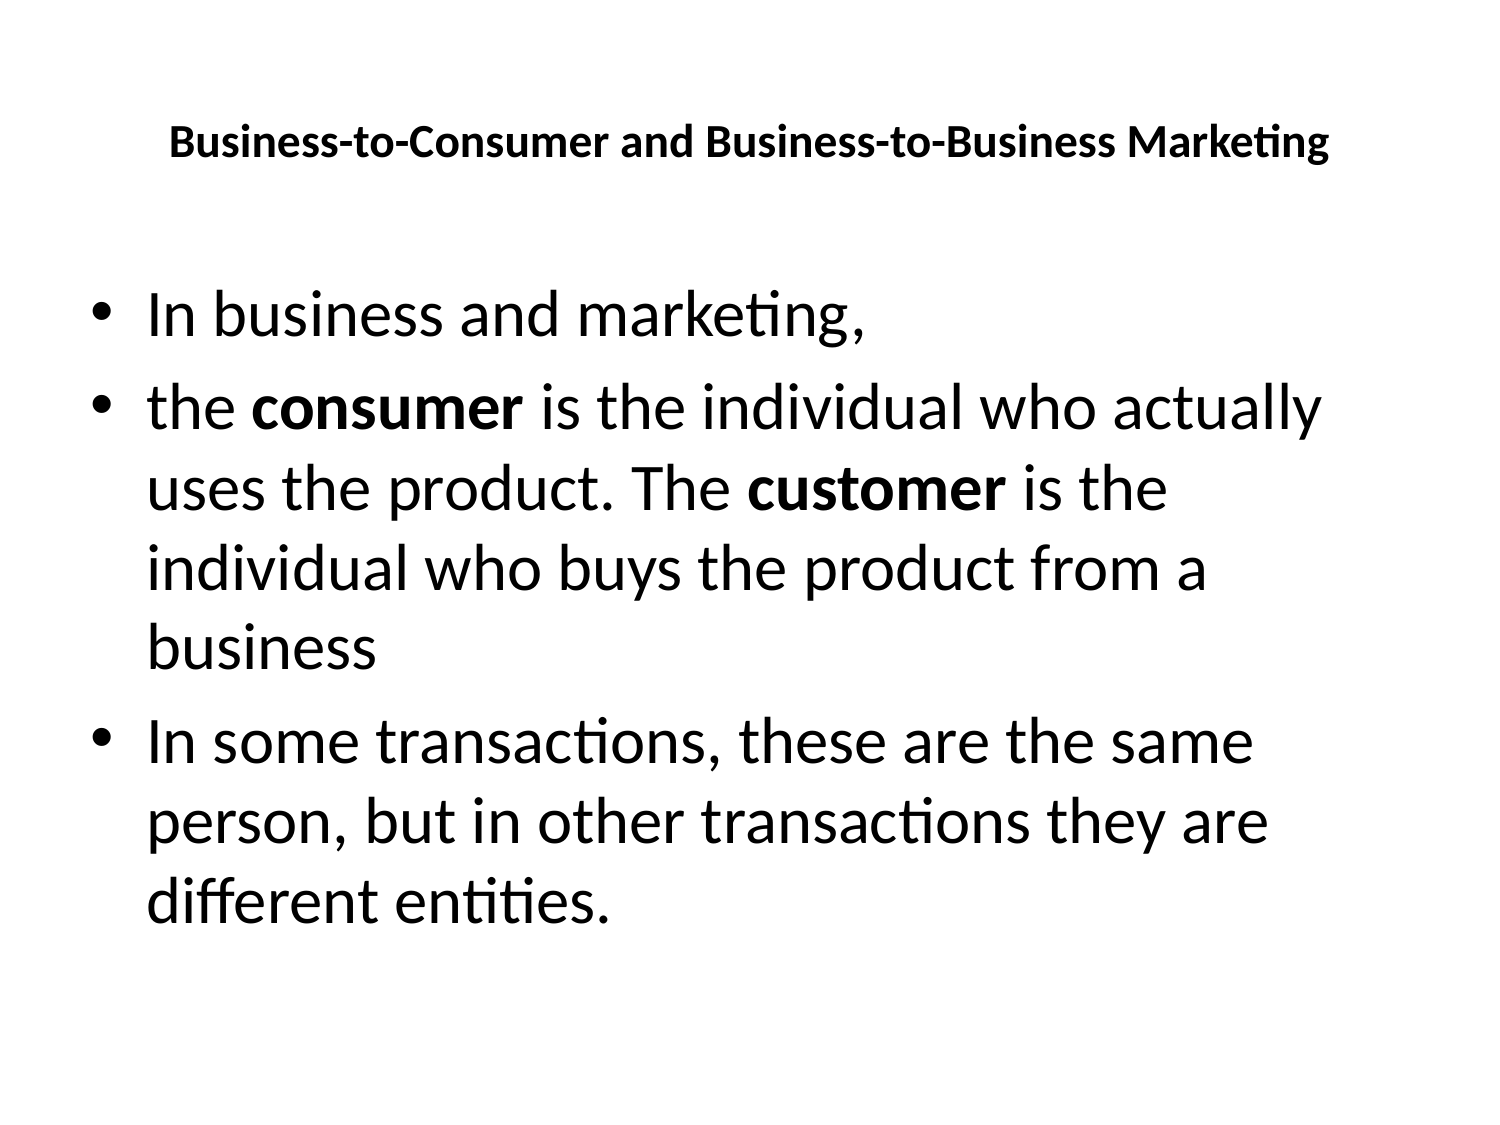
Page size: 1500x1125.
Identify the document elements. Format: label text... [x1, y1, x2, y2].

title Business-to-Consumer and Business-to-Business Marketing [75, 45, 1425, 233]
list In business and marketing, the consumer is the individual who actually uses the product. The customer is the individual who buys the product from a business In some transactions, these are the same person, but in other transactions they are different entities. [75, 262, 1425, 1005]
